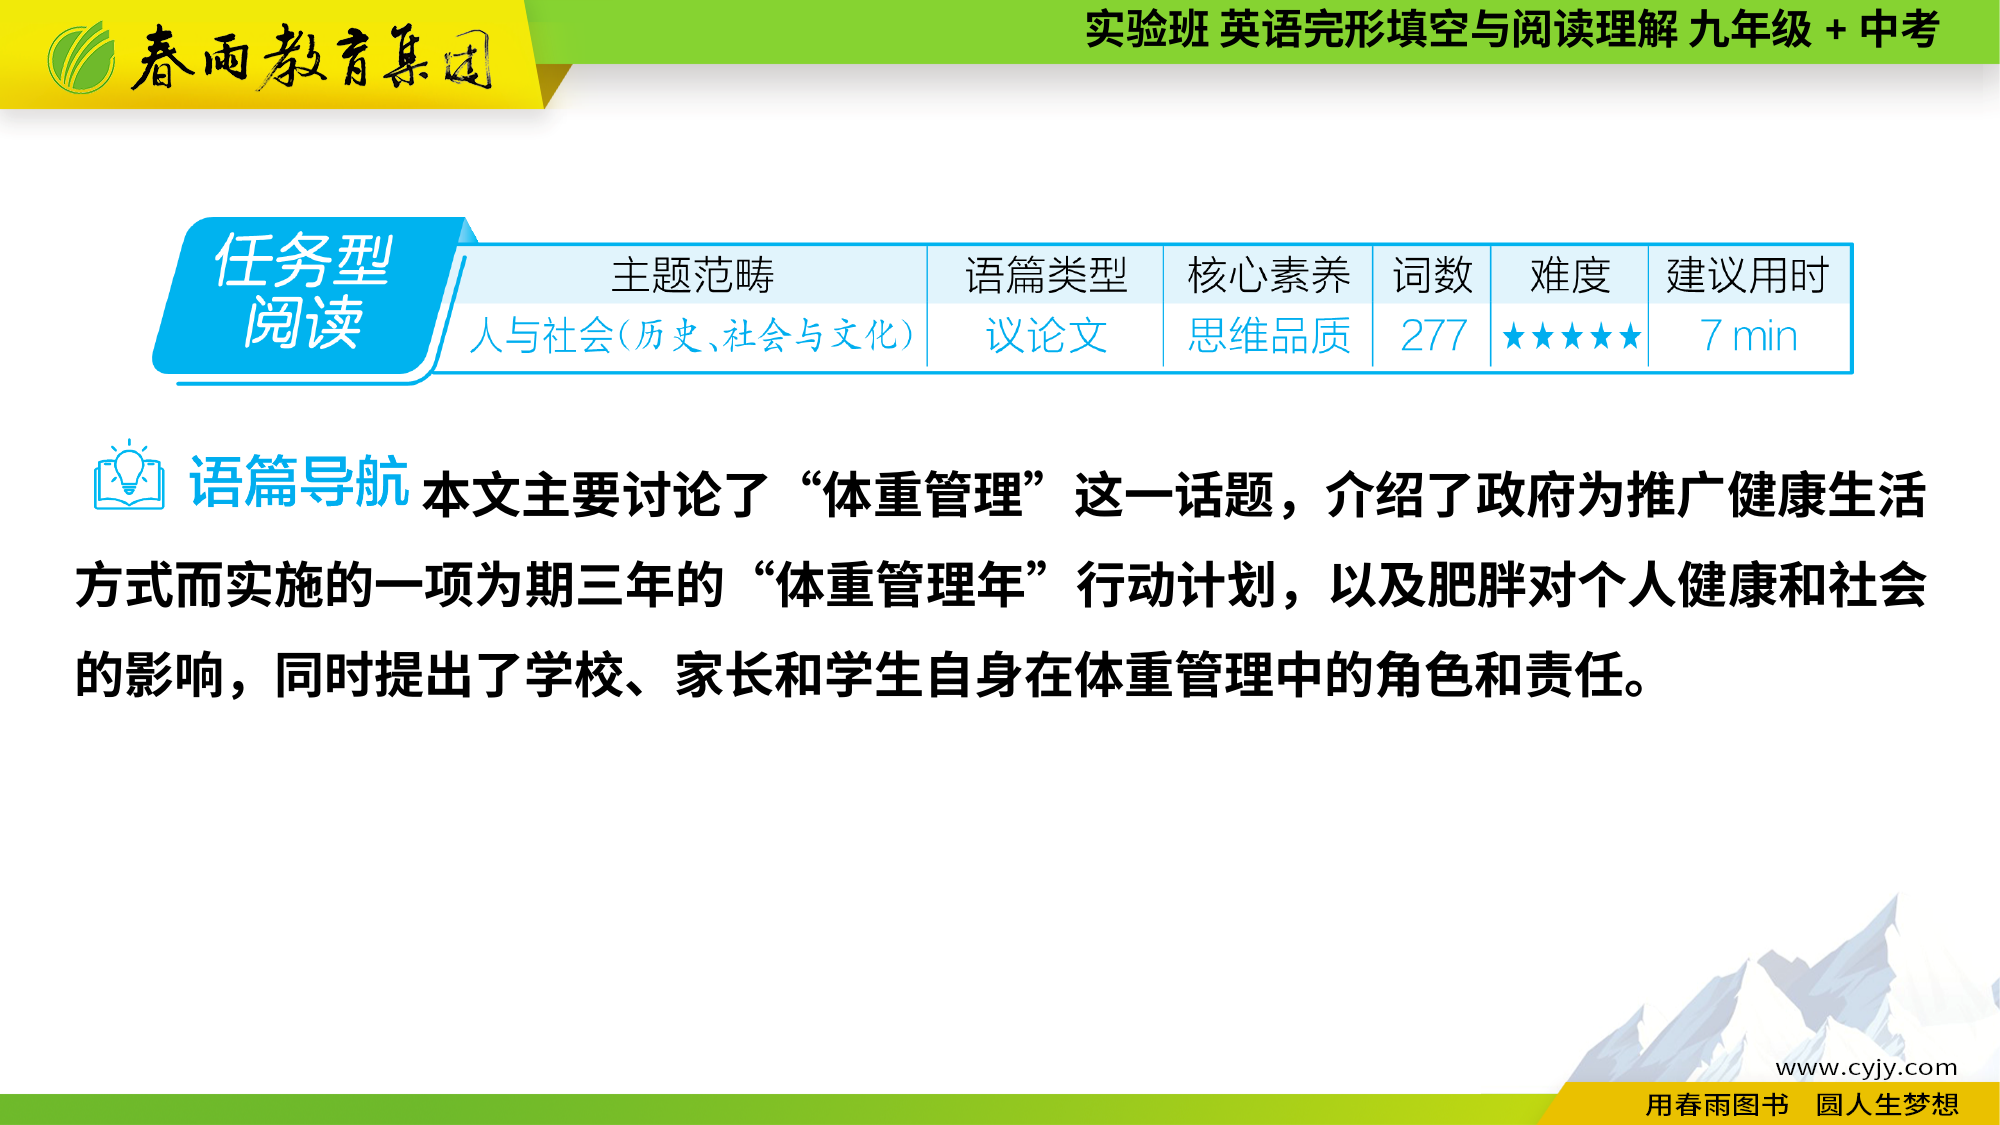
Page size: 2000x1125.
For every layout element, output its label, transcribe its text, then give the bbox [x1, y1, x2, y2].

list 本文主要讨论了“体重管理”这一话题，介绍了政府为推广健康生活方式而实施的一项为期三年的“体重管理年”行动计划，以及肥胖对个人健康和社会的影响，同时提出了学校、家长和学生自身在体重管理中的角色和责任。 [59, 426, 1944, 703]
picture [0, 0, 2000, 1125]
